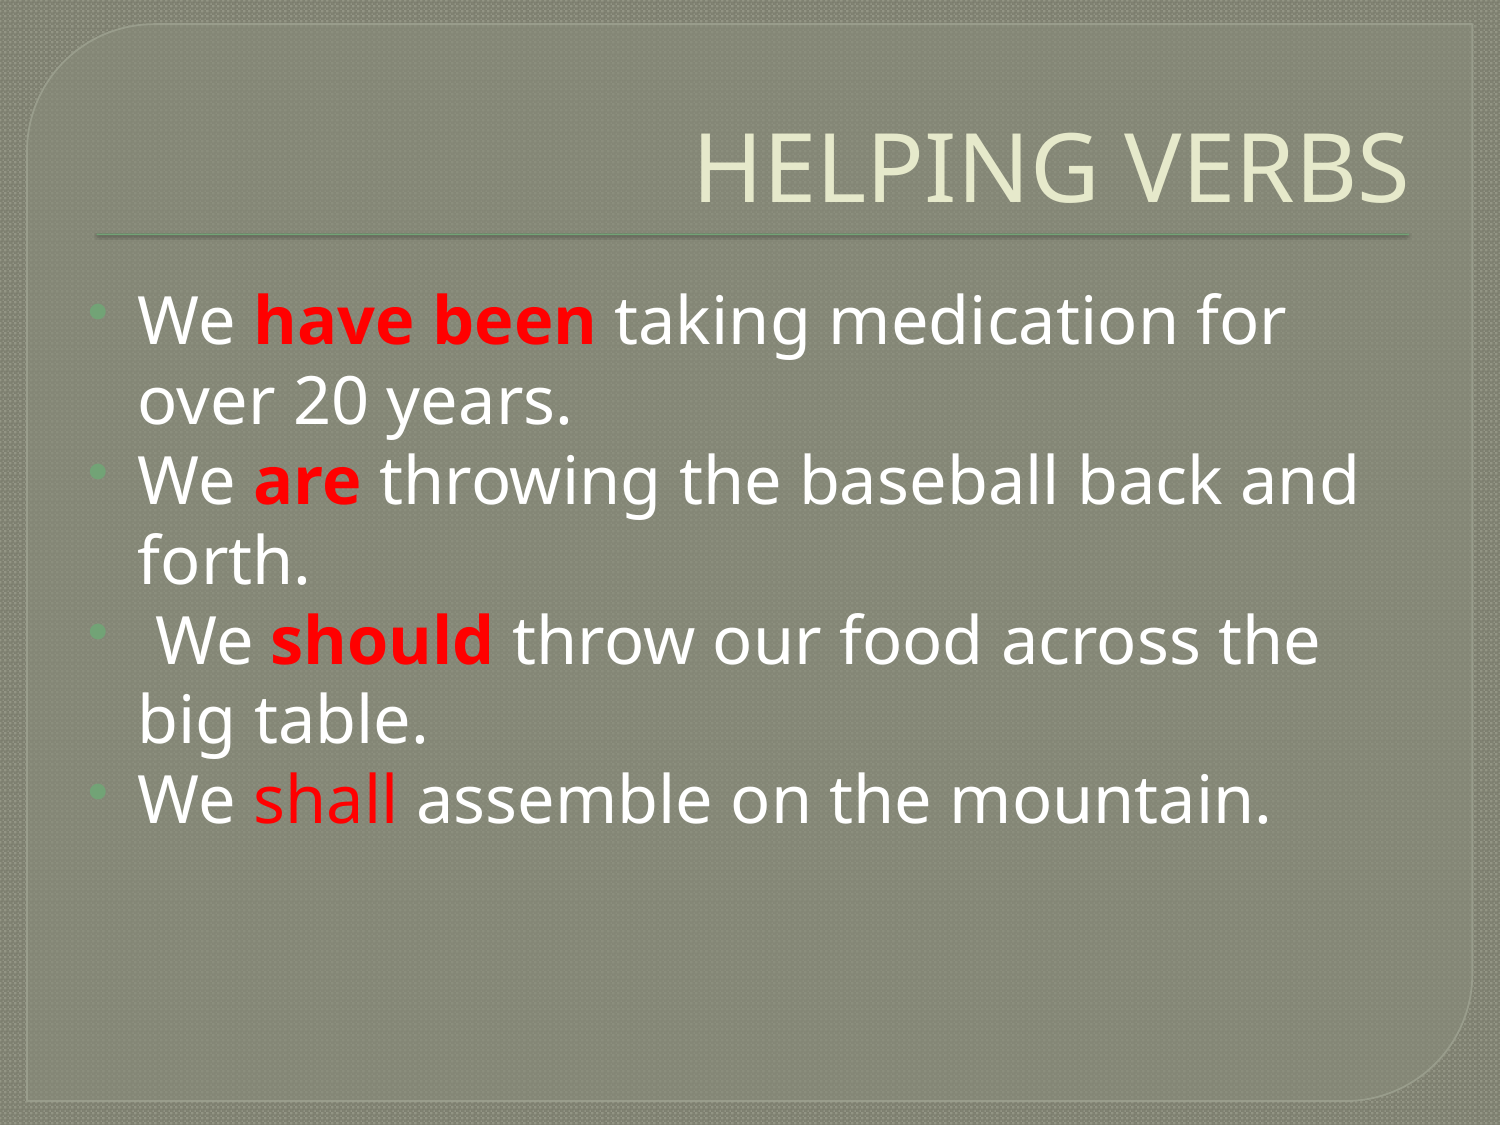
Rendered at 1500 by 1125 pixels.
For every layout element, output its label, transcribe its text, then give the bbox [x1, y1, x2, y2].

list We have been taking medication for over 20 years. We are throwing the baseball back and forth. We should throw our food across the big table. We shall assemble on the mountain. [74, 269, 1426, 1013]
title HELPING VERBS [75, 41, 1425, 230]
